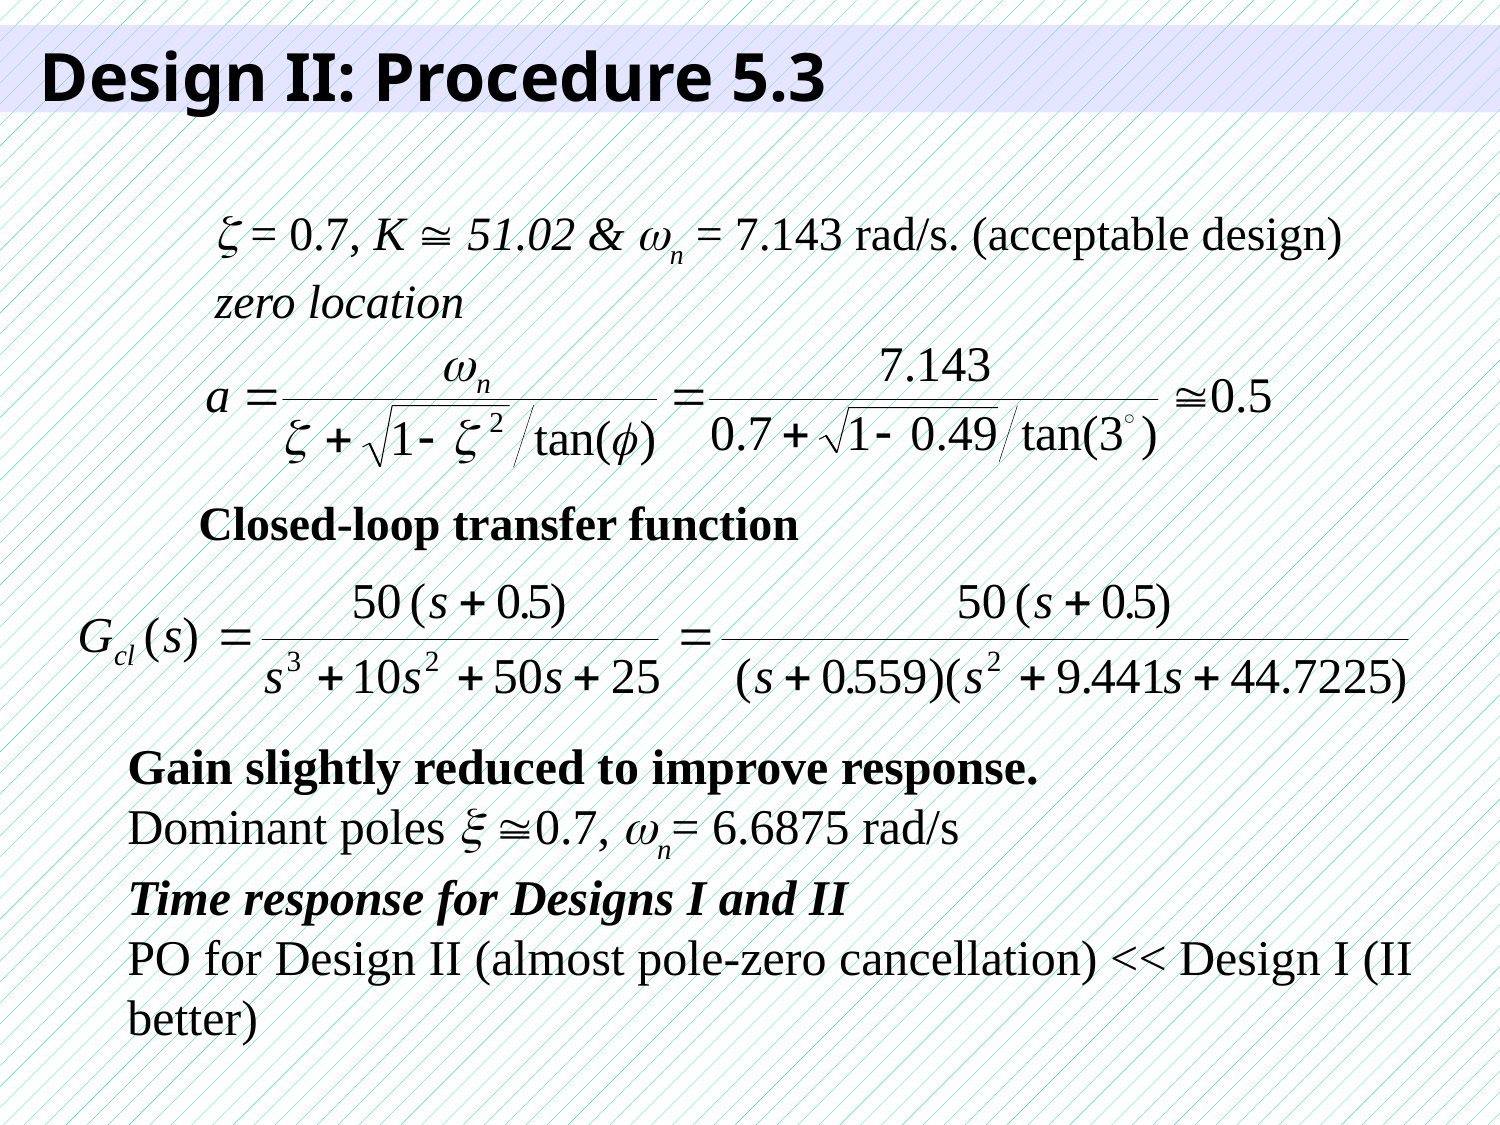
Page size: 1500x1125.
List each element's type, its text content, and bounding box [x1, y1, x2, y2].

text_box Closed-loop transfer function [183, 485, 816, 558]
title Design II: Procedure 5.3 [24, 24, 1476, 126]
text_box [74, 574, 1413, 712]
text_box  = 0.7, K  51.02 & n = 7.143 rad/s. (acceptable design) zero location [199, 195, 1400, 336]
text_box Gain slightly reduced to improve response. Dominant poles  0.7, n= 6.6875 rad/s Time response for Designs I and II PO for Design II (almost pole-zero cancellation) << Design I (II better) [112, 727, 1475, 1053]
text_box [201, 337, 1275, 473]
